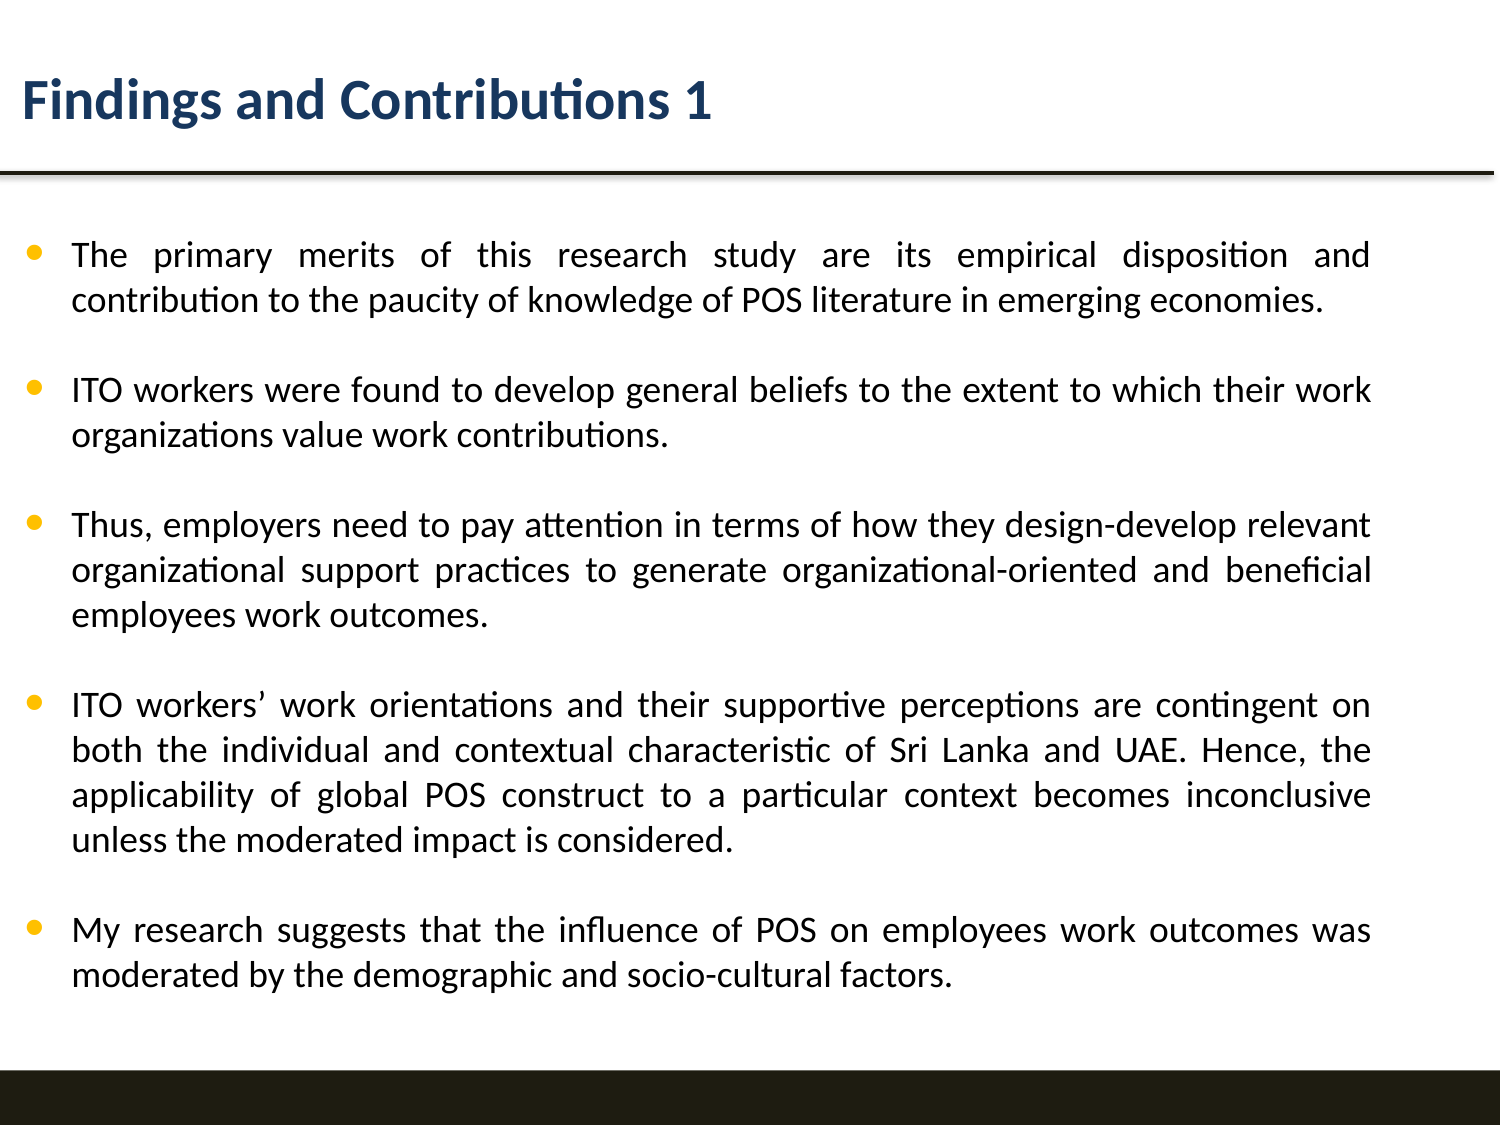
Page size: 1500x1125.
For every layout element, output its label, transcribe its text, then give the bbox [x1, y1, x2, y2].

text_box Findings and Contributions 1 [7, 53, 1388, 139]
text_box [0, 1068, 1500, 1125]
text_box The primary merits of this research study are its empirical disposition and contribution to the paucity of knowledge of POS literature in emerging economies. ITO workers were found to develop general beliefs to the extent to which their work organizations value work contributions. Thus, employers need to pay attention in terms of how they design-develop relevant organizational support practices to generate organizational-oriented and beneficial employees work outcomes. ITO workers’ work orientations and their supportive perceptions are contingent on both the individual and contextual characteristic of Sri Lanka and UAE. Hence, the applicability of global POS construct to a particular context becomes inconclusive unless the moderated impact is considered. My research suggests that the influence of POS on employees work outcomes was moderated by the demographic and socio-cultural factors. [9, 180, 1388, 1093]
